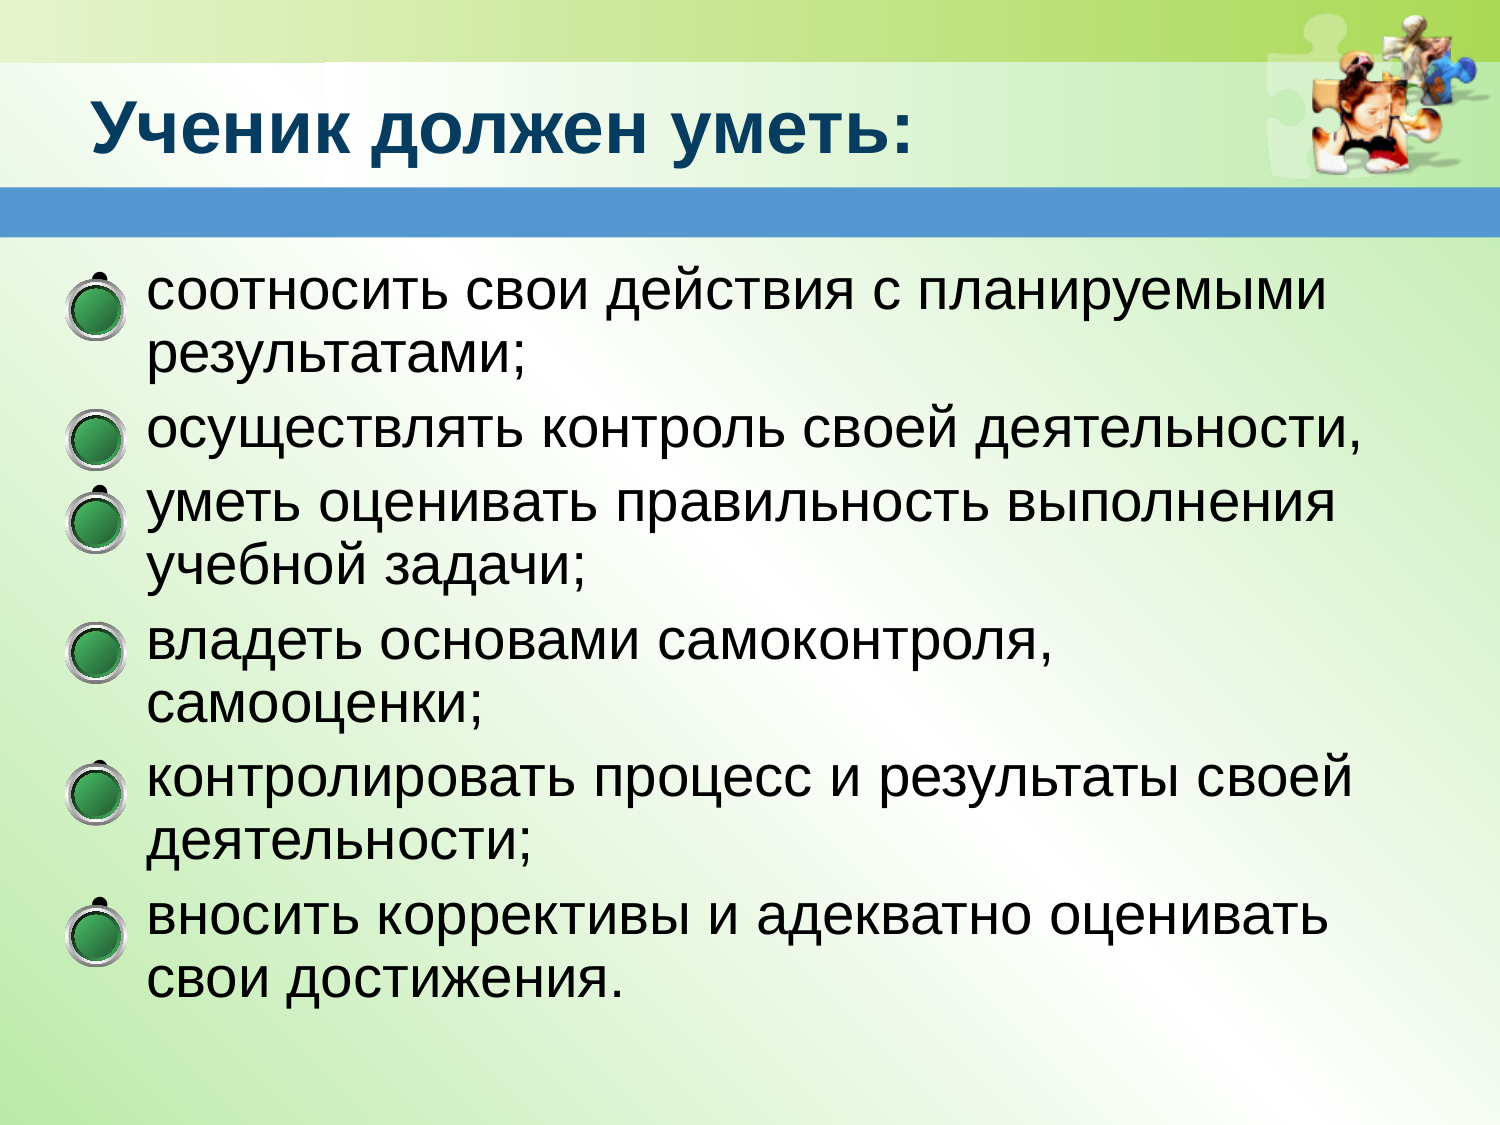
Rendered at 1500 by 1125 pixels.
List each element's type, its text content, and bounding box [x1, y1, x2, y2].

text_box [64, 491, 128, 555]
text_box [64, 621, 128, 685]
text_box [64, 408, 128, 472]
picture [1265, 12, 1493, 185]
title Ученик должен уметь: [74, 62, 1426, 186]
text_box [64, 763, 128, 826]
list соотносить свои действия с планируемыми результатами; осуществлять контроль своей деятельности, уметь оценивать правильность выполнения учебной задачи; владеть основами самоконтроля, самооценки; контролировать процесс и результаты своей деятельности; вносить коррективы и адекватно оценивать свои достижения. [74, 251, 1426, 1076]
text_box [64, 278, 128, 342]
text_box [64, 904, 128, 968]
